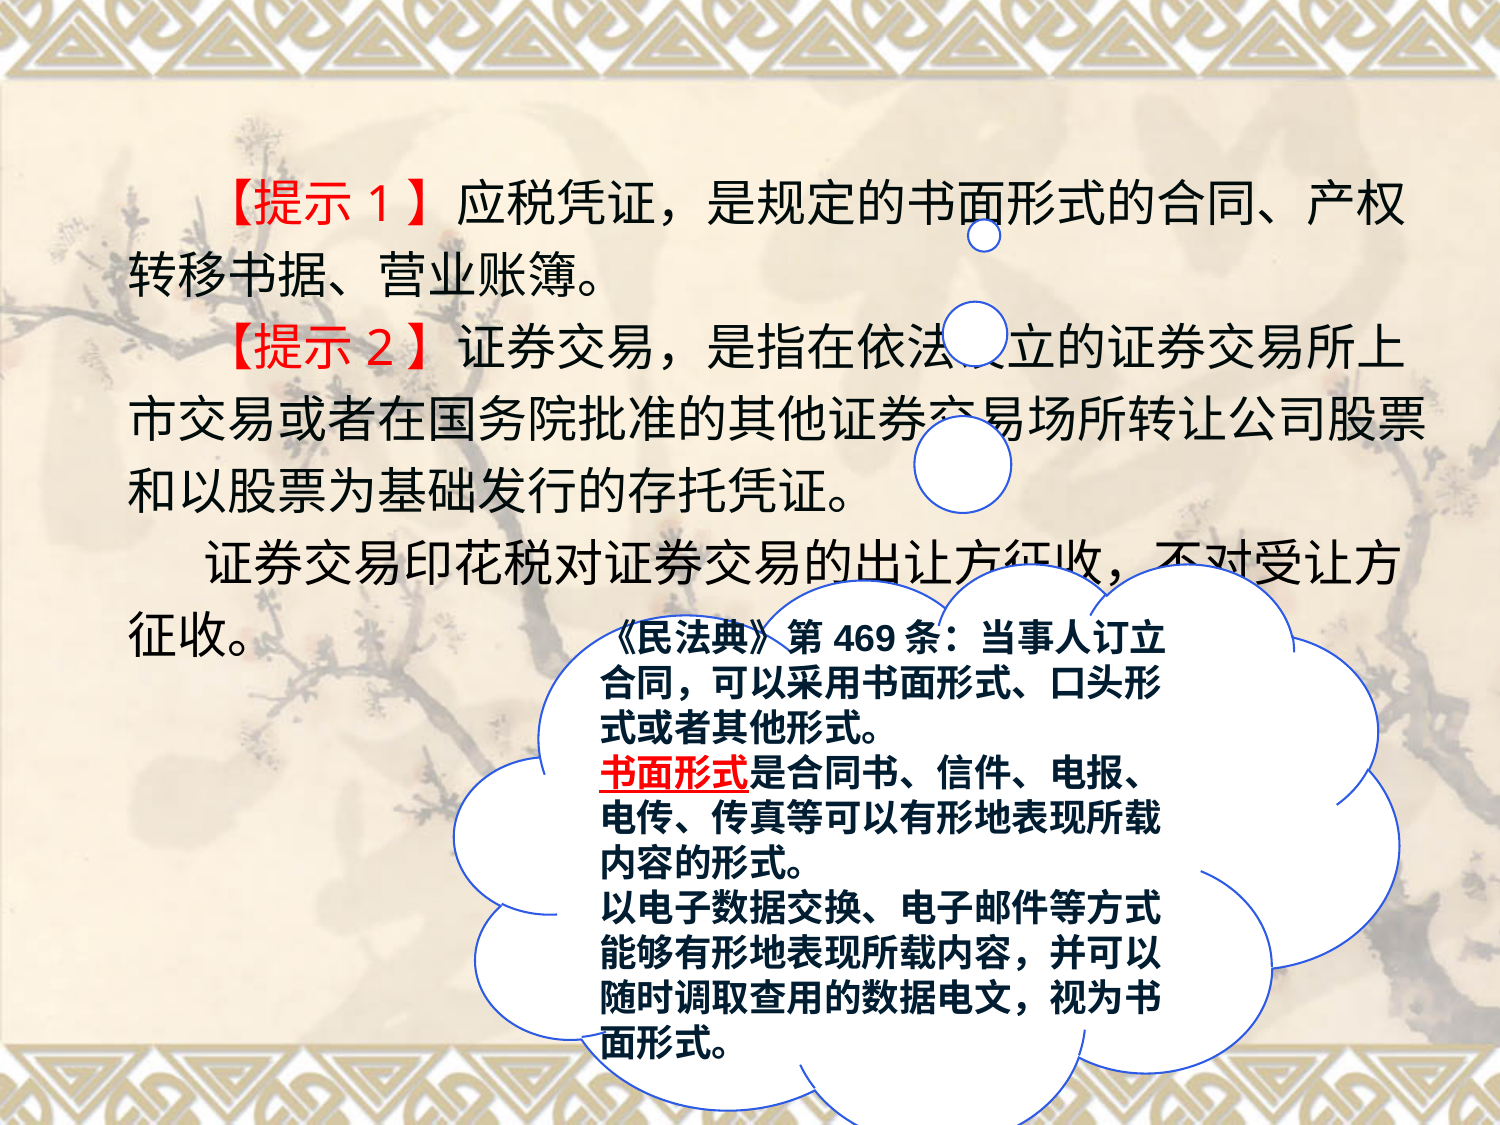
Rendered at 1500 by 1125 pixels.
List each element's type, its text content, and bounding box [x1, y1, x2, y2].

text_box 《民法典》第469条：当事人订立合同，可以采用书面形式、口头形式或者其他形式。 书面形式是合同书、信件、电报、电传、传真等可以有形地表现所载内容的形式。 以电子数据交换、电子邮件等方式能够有形地表现所载内容，并可以随时调取查用的数据电文，视为书面形式。 [452, 563, 1401, 1125]
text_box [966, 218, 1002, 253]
picture [0, 0, 1500, 1125]
text_box 《民法典》第469条：当事人订立合同，可以采用书面形式、口头形式或者其他形式。 书面形式是合同书、信件、电报、电传、传真等可以有形地表现所载内容的形式。 以电子数据交换、电子邮件等方式能够有形地表现所载内容，并可以随时调取查用的数据电文，视为书面形式。 [941, 300, 1009, 368]
text_box 《民法典》第469条：当事人订立合同，可以采用书面形式、口头形式或者其他形式。 书面形式是合同书、信件、电报、电传、传真等可以有形地表现所载内容的形式。 以电子数据交换、电子邮件等方式能够有形地表现所载内容，并可以随时调取查用的数据电文，视为书面形式。 [913, 415, 1013, 514]
subtitle 【提示1】应税凭证，是规定的书面形式的合同、产权转移书据、营业账簿。 【提示2】证券交易，是指在依法设立的证券交易所上市交易或者在国务院批准的其他证券交易场所转让公司股票和以股票为基础发行的存托凭证。 证券交易印花税对证券交易的出让方征收，不对受让方征收。 [112, 151, 1444, 926]
